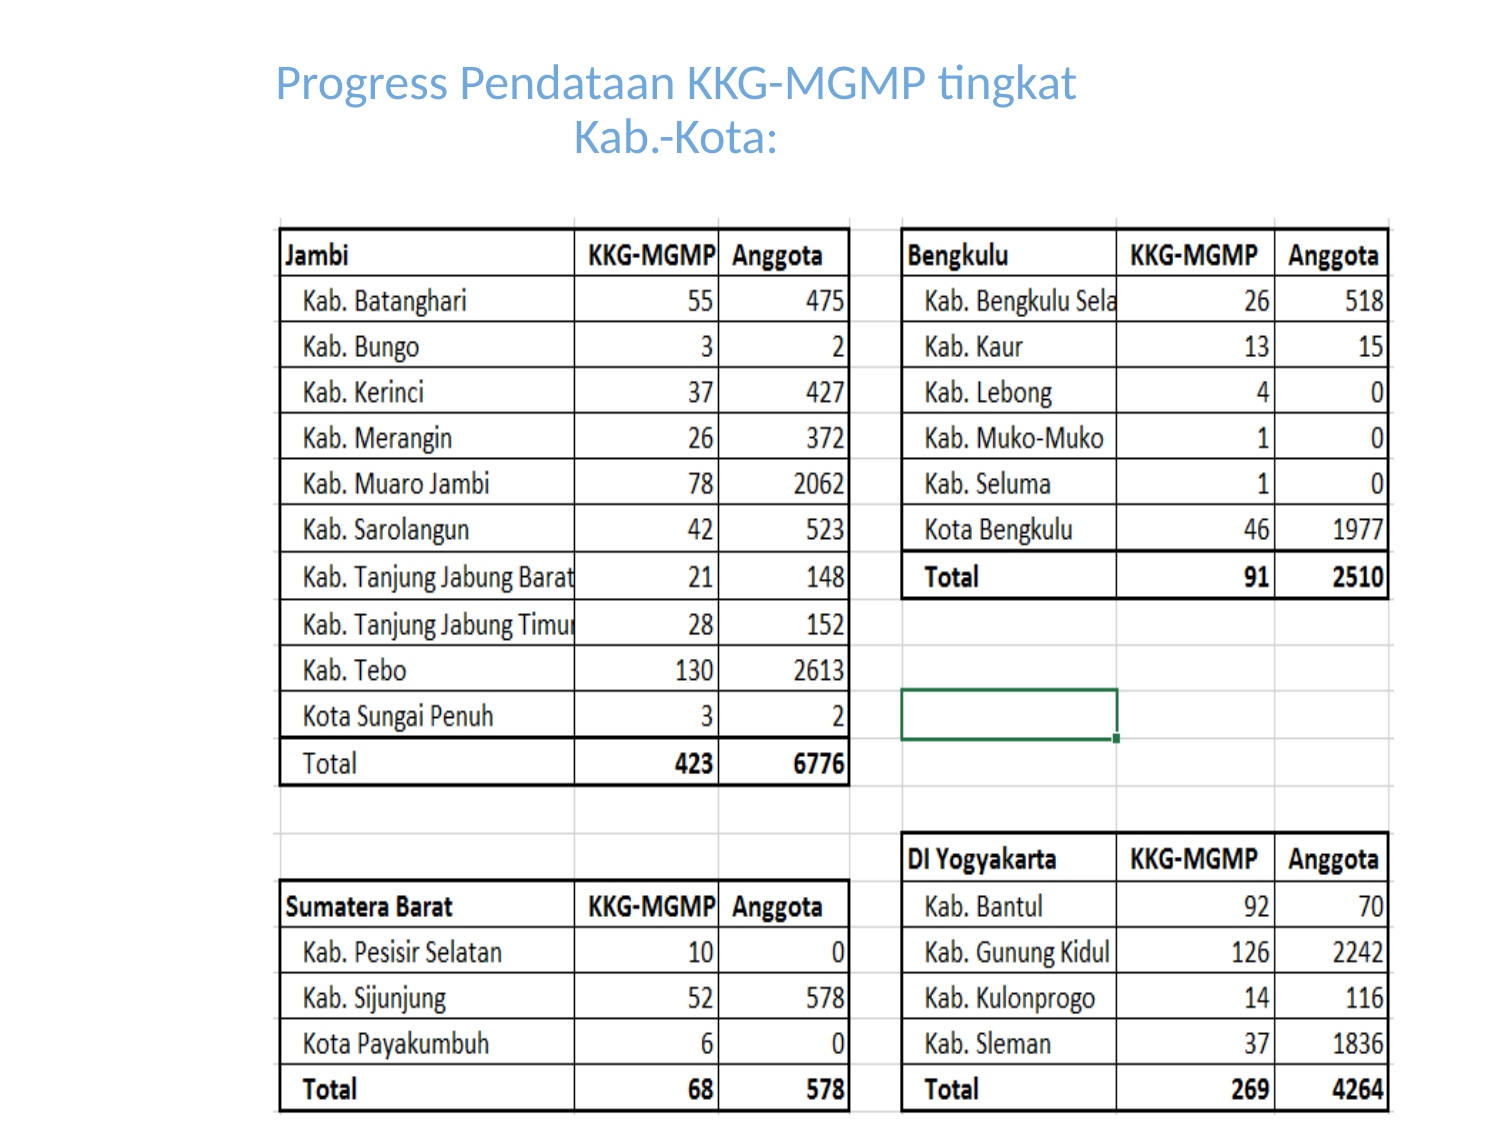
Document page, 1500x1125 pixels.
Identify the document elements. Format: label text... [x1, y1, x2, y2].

text_box Progress Pendataan KKG-MGMP tingkat Kab.-Kota: [214, 73, 1139, 180]
picture [273, 218, 1395, 1115]
